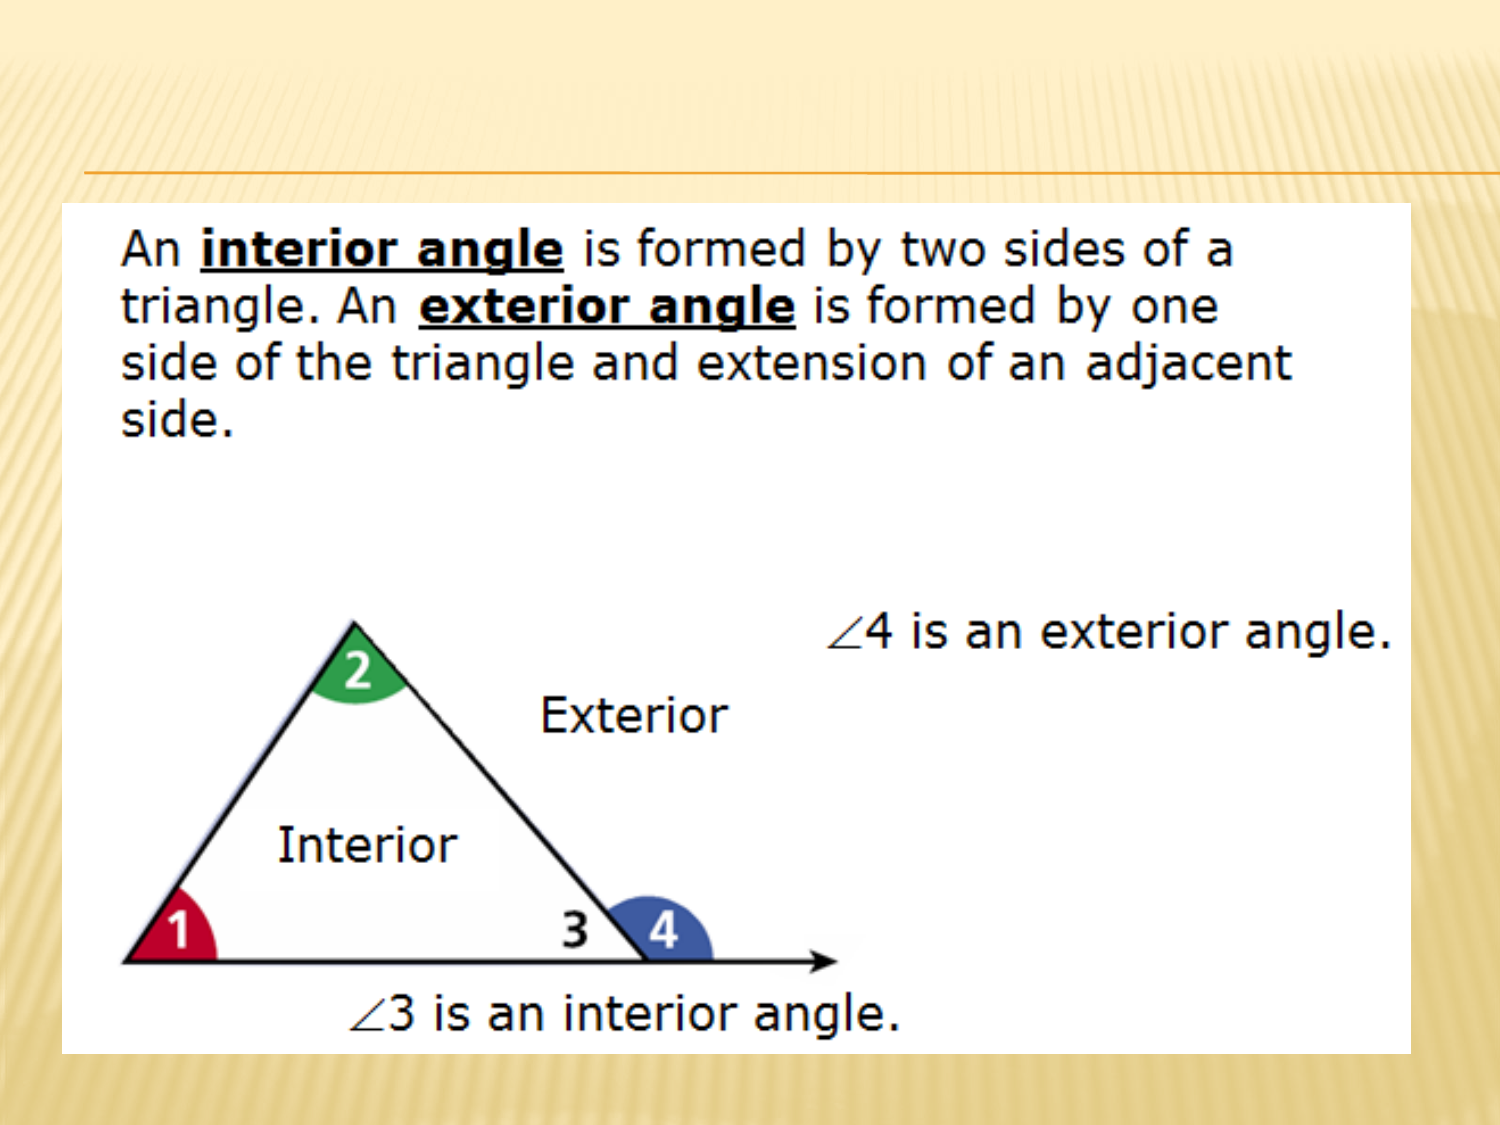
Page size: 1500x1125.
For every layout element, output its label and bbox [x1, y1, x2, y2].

picture [62, 203, 1411, 1054]
